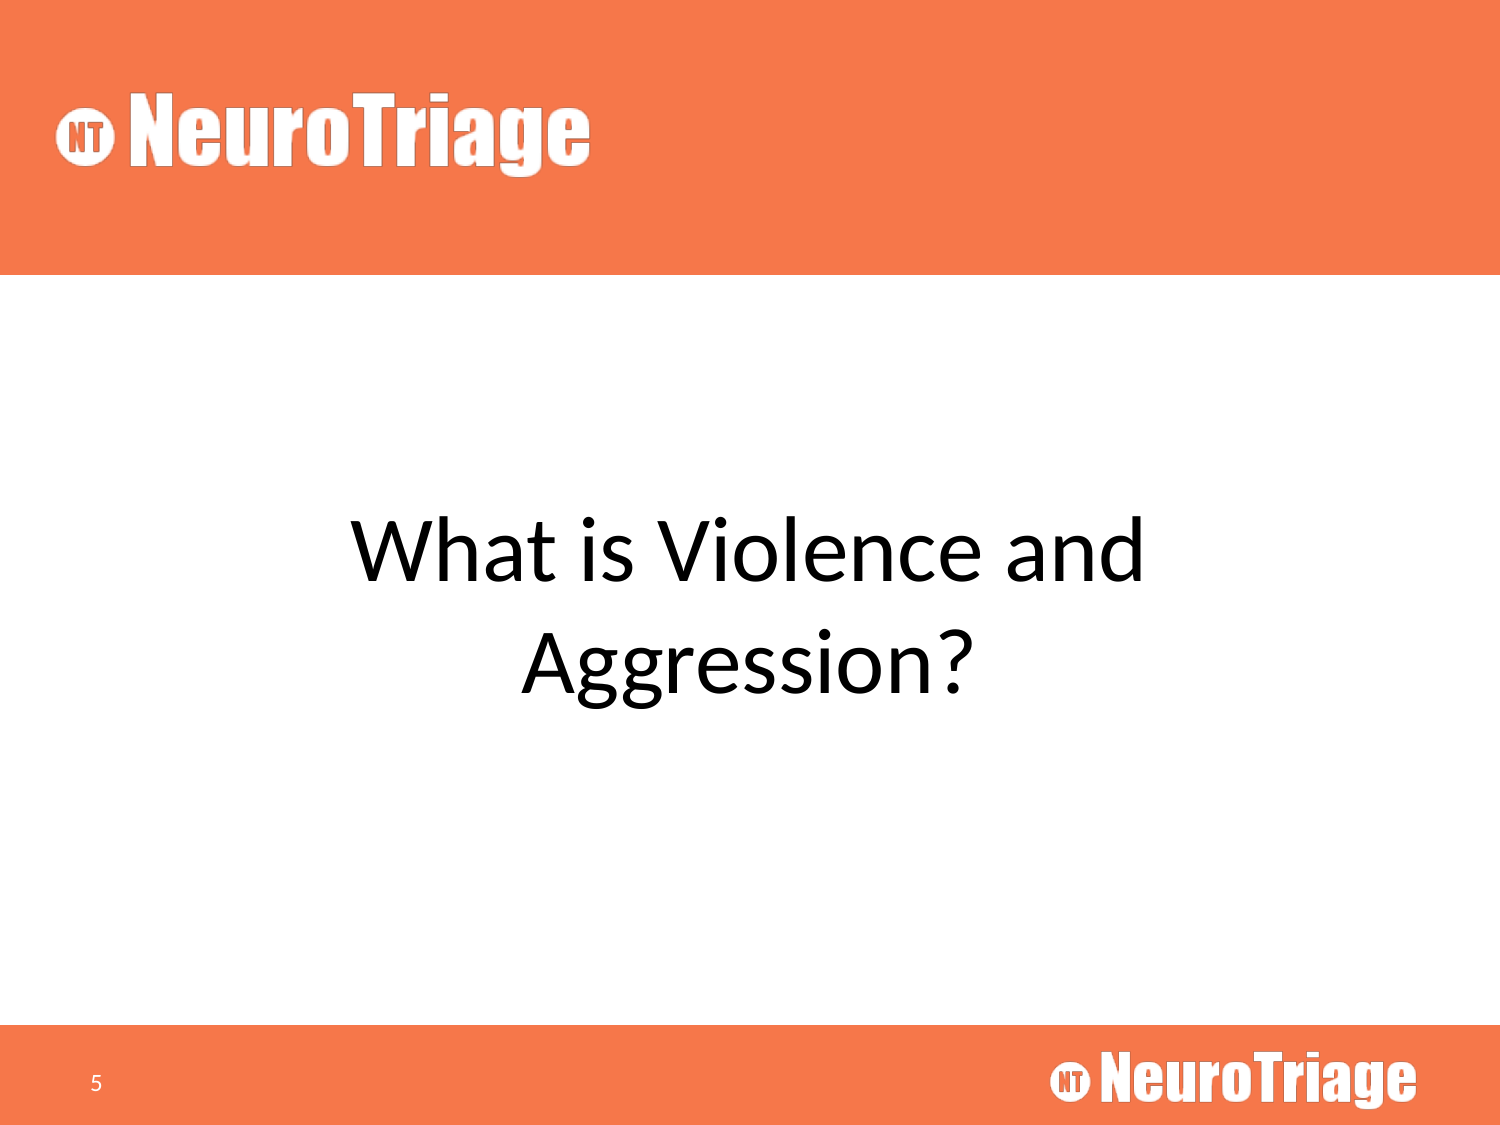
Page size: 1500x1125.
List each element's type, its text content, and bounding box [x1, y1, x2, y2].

picture [1037, 1030, 1425, 1125]
picture [37, 62, 603, 200]
slide_number 5 [75, 1051, 425, 1112]
title What is Violence and Aggression? [112, 479, 1388, 721]
